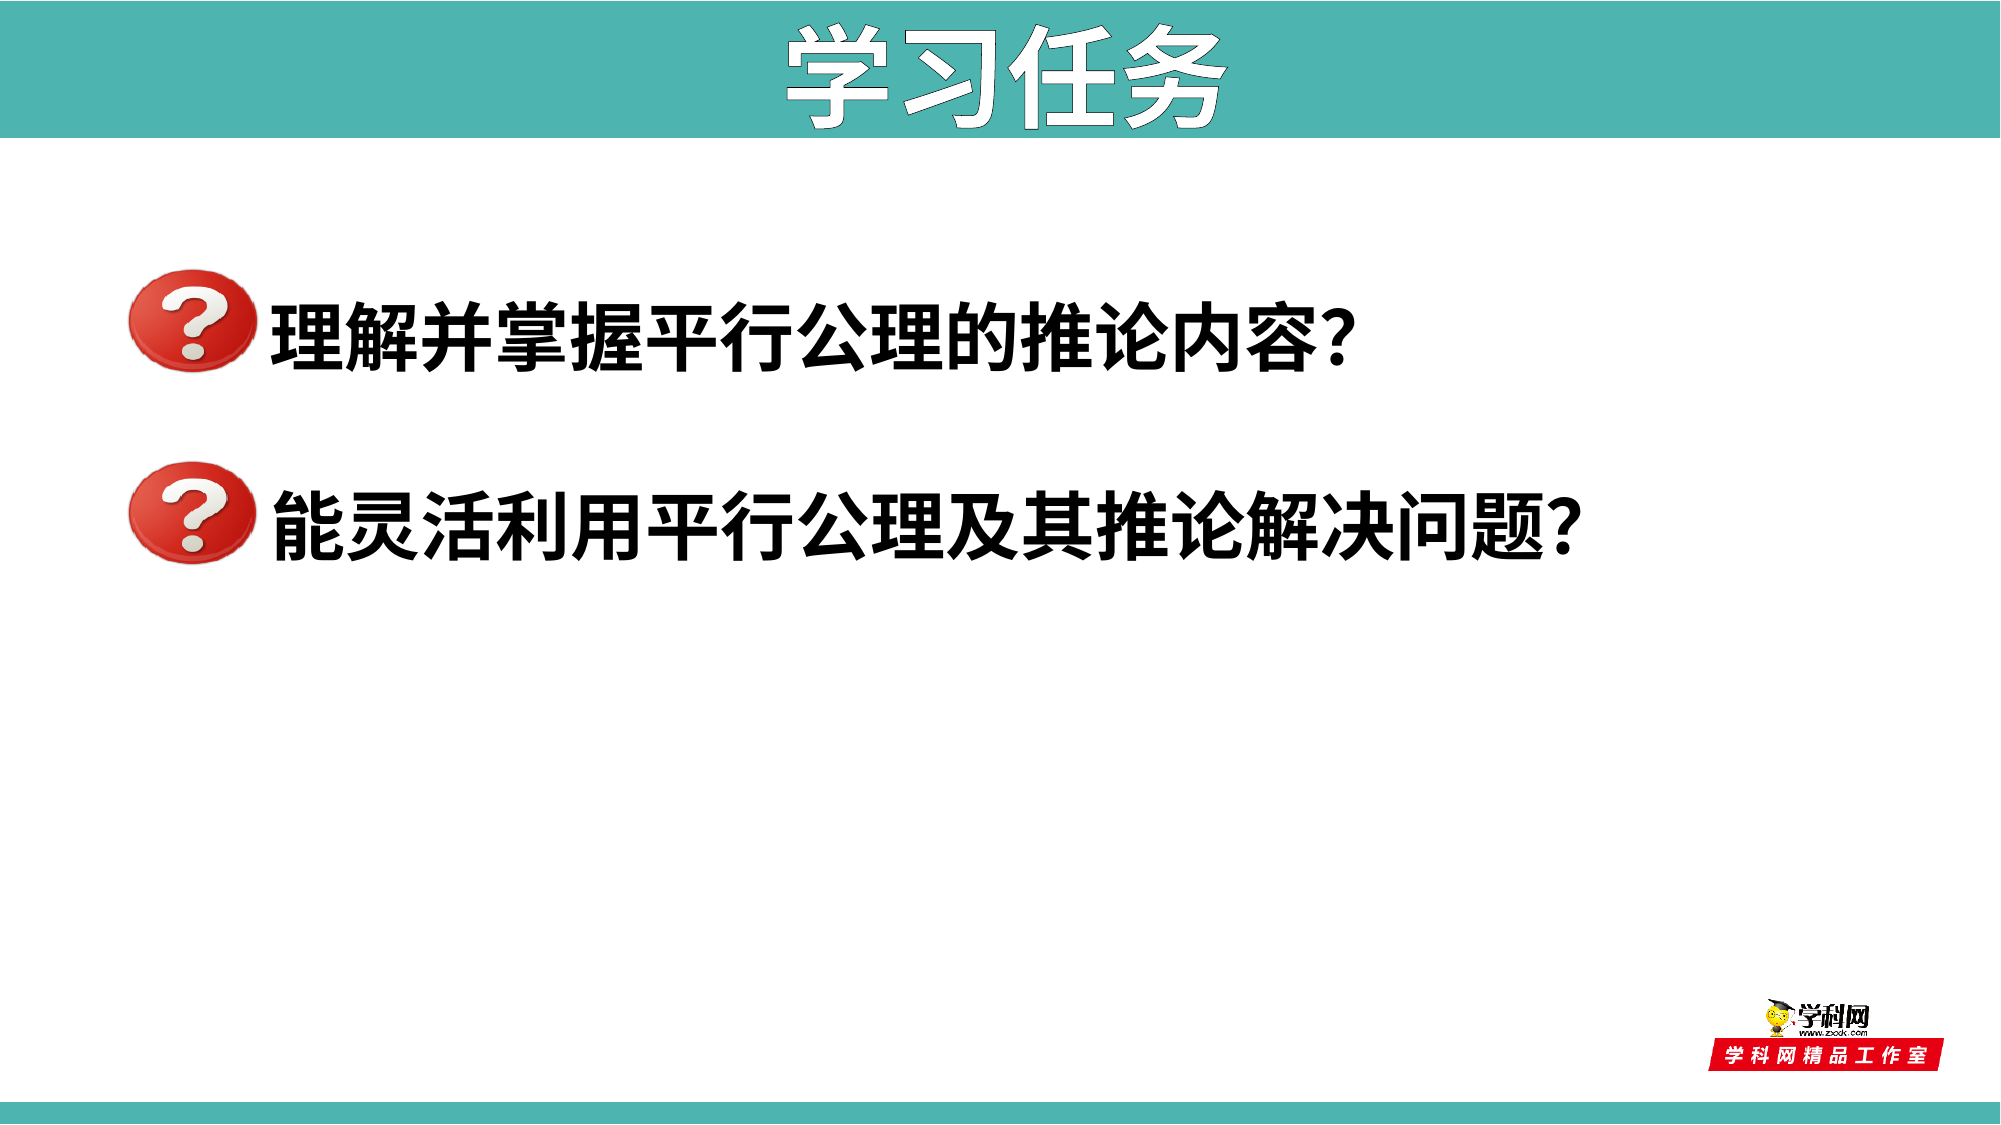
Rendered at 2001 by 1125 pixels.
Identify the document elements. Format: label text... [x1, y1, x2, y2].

text_box 学习任务 [765, 0, 1247, 150]
text_box 理解并掌握平行公理的推论内容？ [254, 256, 1744, 389]
picture [0, 1, 2001, 1124]
text_box 能灵活利用平行公理及其推论解决问题？ [255, 445, 1709, 578]
